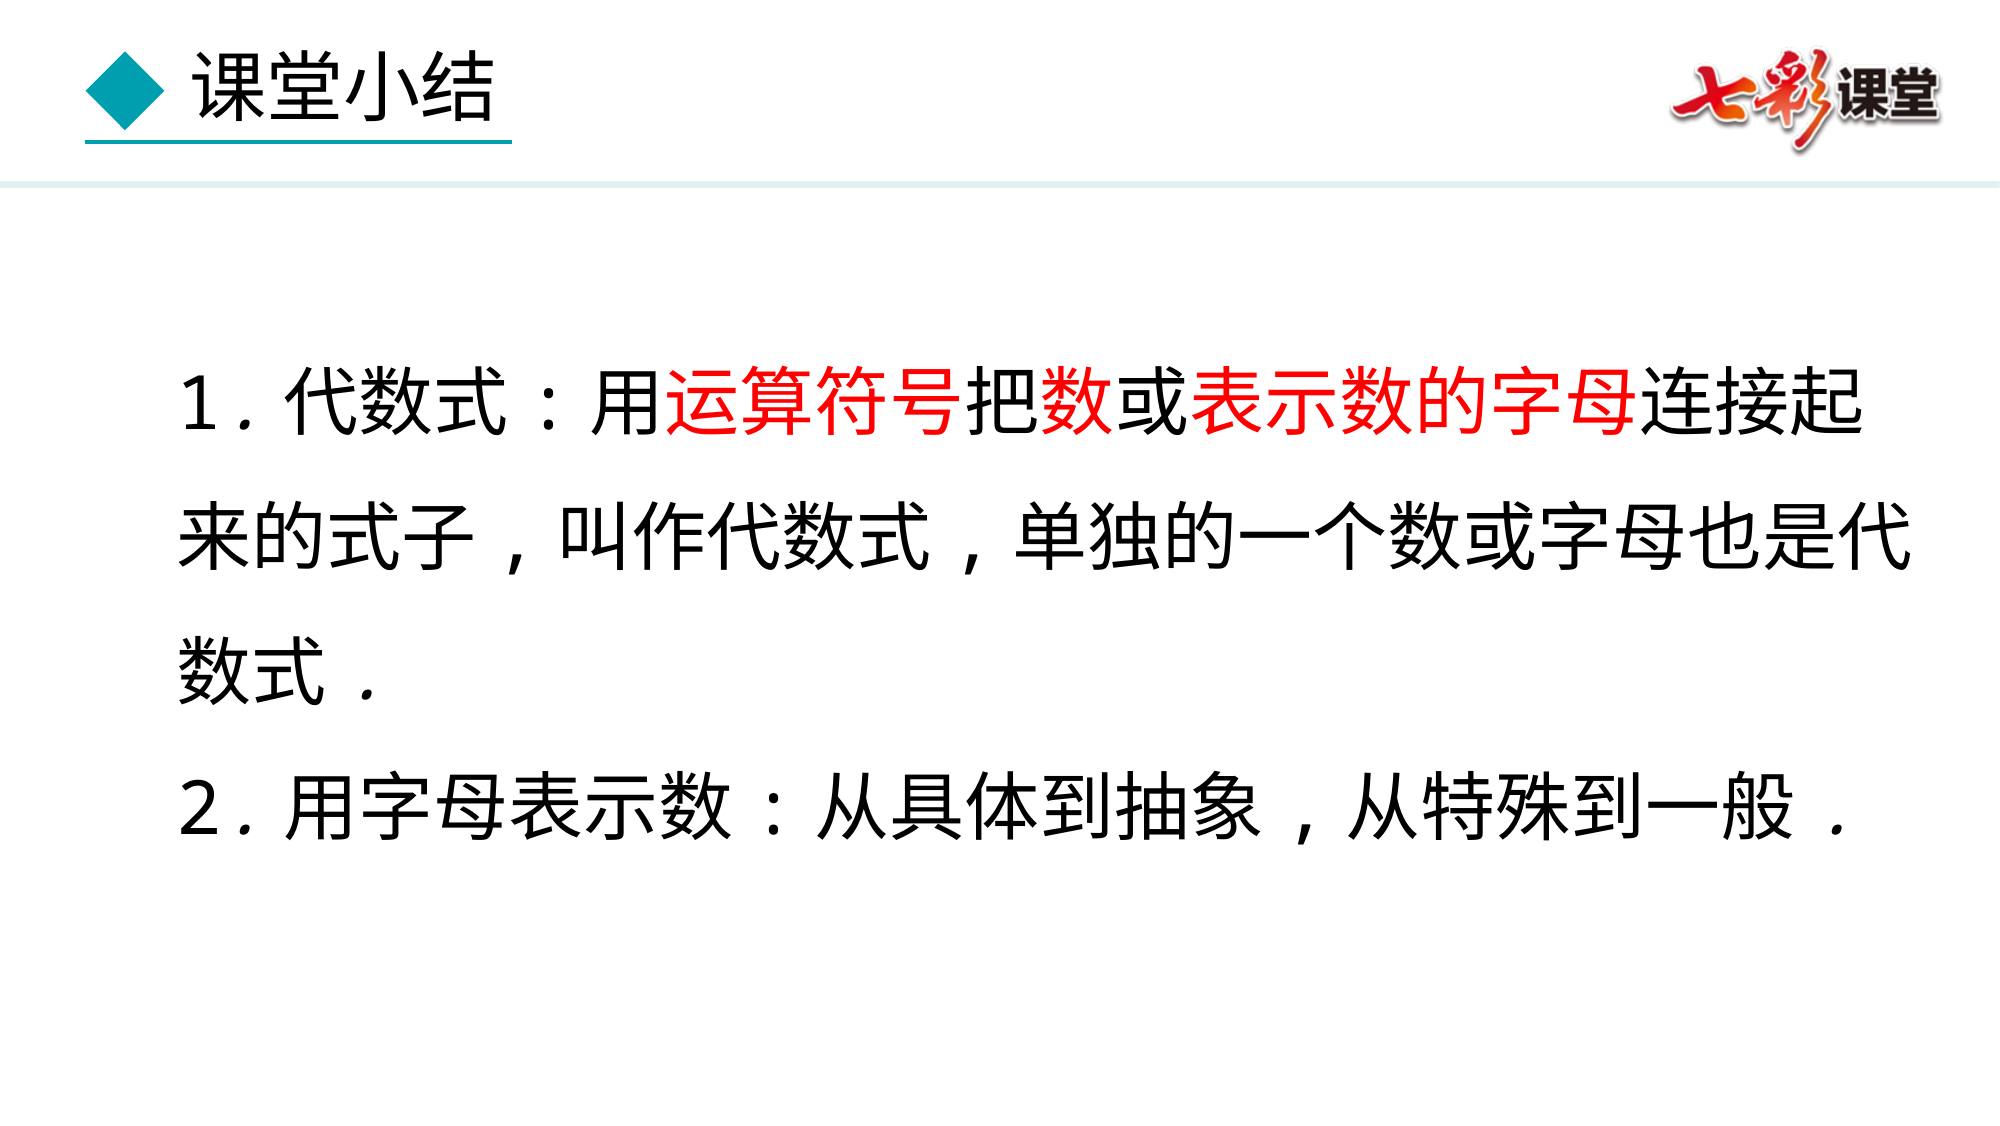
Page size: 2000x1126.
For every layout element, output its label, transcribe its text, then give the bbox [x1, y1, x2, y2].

text_box 1.代数式:用运算符号把数或表示数的字母连接起来的式子,叫作代数式,单独的一个数或字母也是代数式. 2.用字母表示数:从具体到抽象,从特殊到一般. [161, 302, 1933, 858]
picture [1666, 42, 1948, 157]
